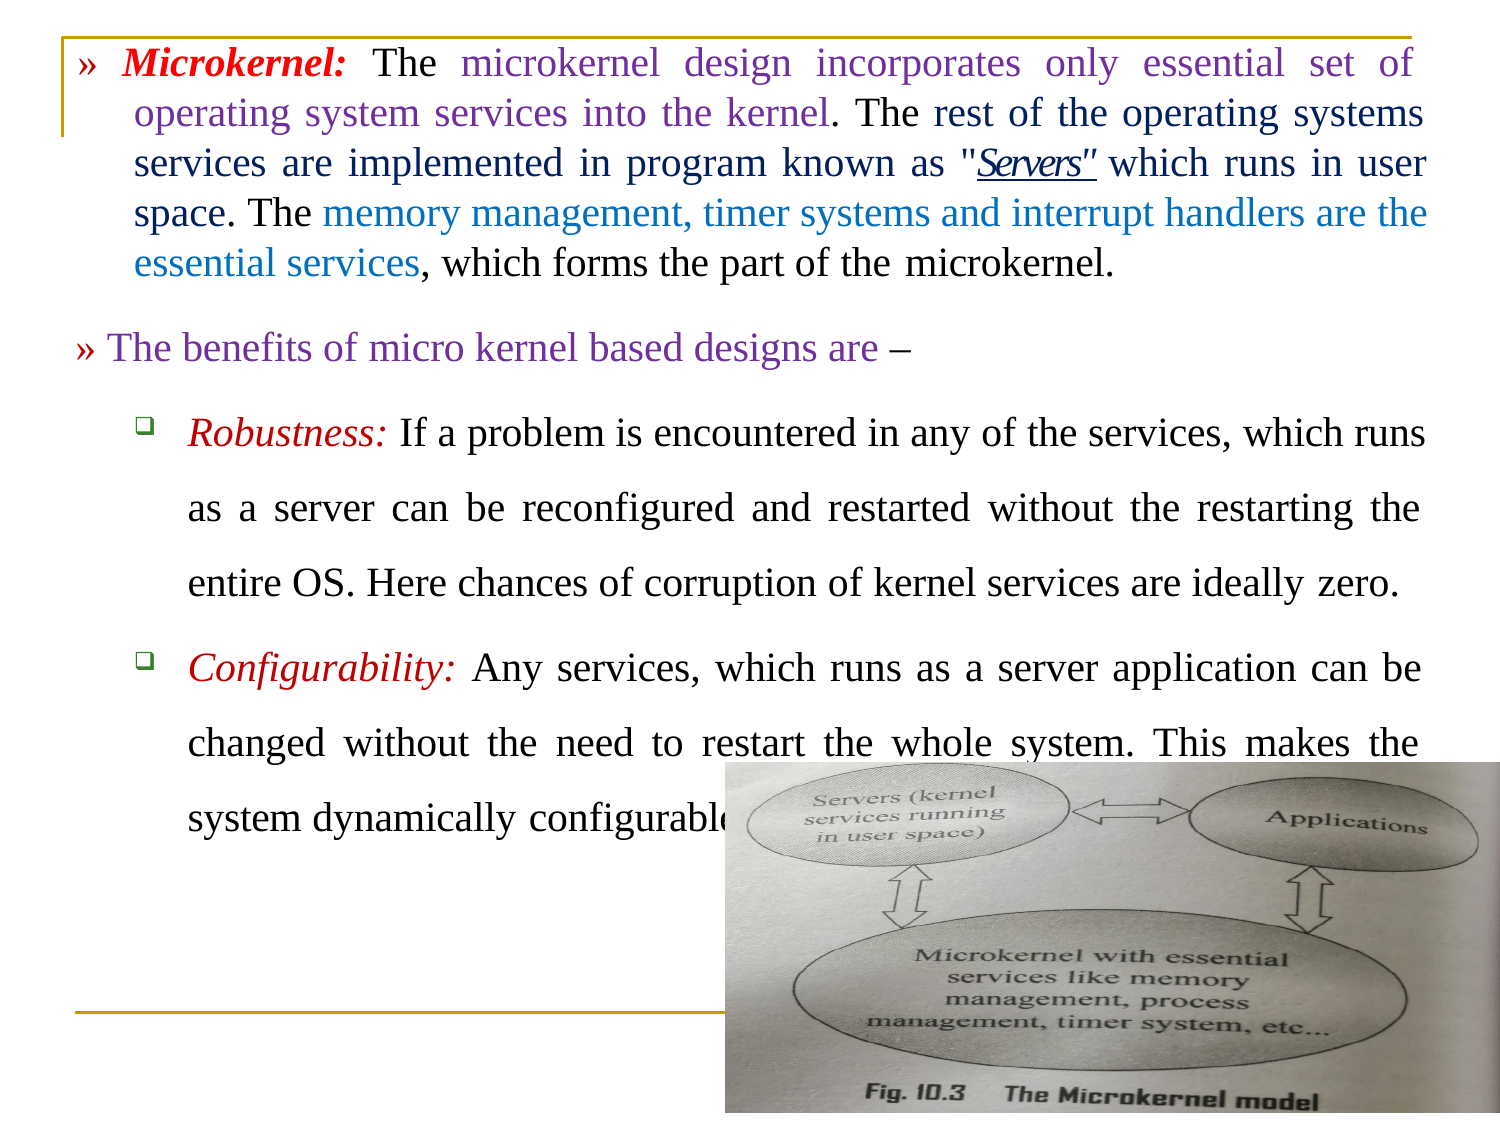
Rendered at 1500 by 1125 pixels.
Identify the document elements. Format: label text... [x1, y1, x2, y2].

text_box » Microkernel: The microkernel design incorporates only essential set of operating system services into the kernel. The rest of the operating systems services are implemented in program known as "Servers" which runs in user space. The memory management, timer systems and interrupt handlers are the essential services, which forms the part of the microkernel. » The benefits of micro kernel based designs are – Robustness: If a problem is encountered in any of the services, which runs as a server can be reconfigured and restarted without the restarting the entire OS. Here chances of corruption of kernel services are ideally zero. Configurability: Any services, which runs as a server application can be changed without the need to restart the whole system. This makes the system dynamically configurable. [75, 32, 1439, 840]
picture [724, 762, 1500, 1113]
